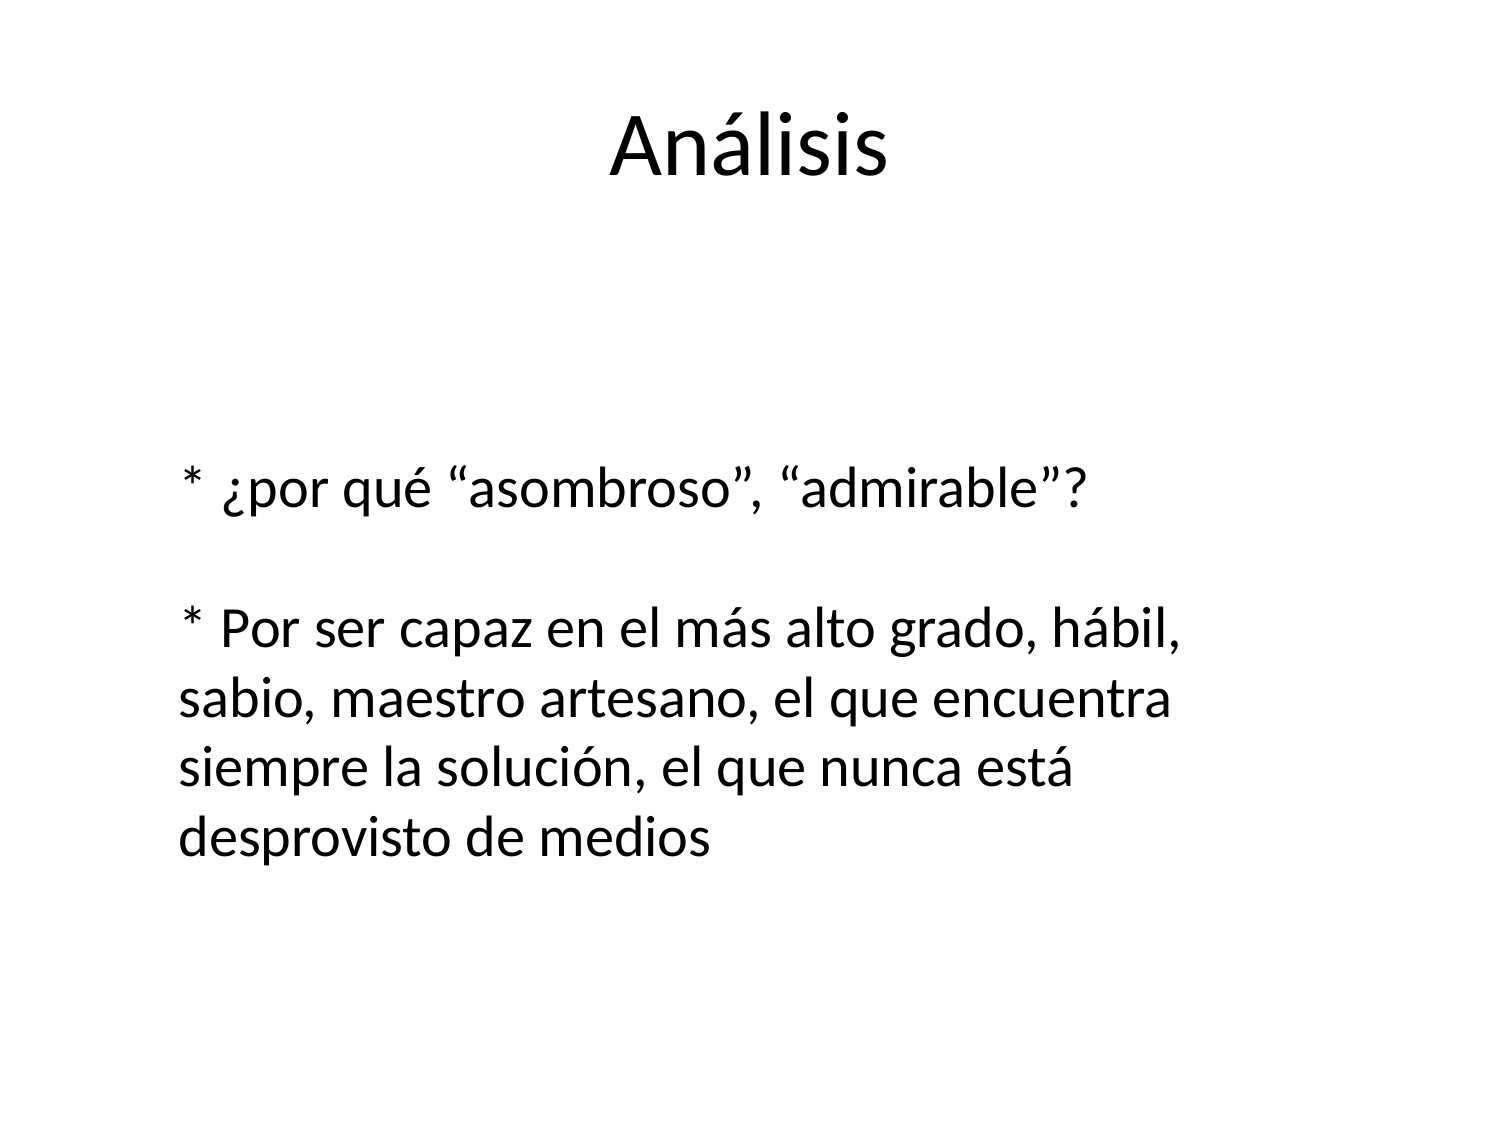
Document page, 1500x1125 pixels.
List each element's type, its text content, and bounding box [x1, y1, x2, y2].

text_box * ¿por qué “asombroso”, “admirable”? * Por ser capaz en el más alto grado, hábil, sabio, maestro artesano, el que encuentra siempre la solución, el que nunca está desprovisto de medios [163, 441, 1348, 876]
title Análisis [74, 44, 1426, 233]
